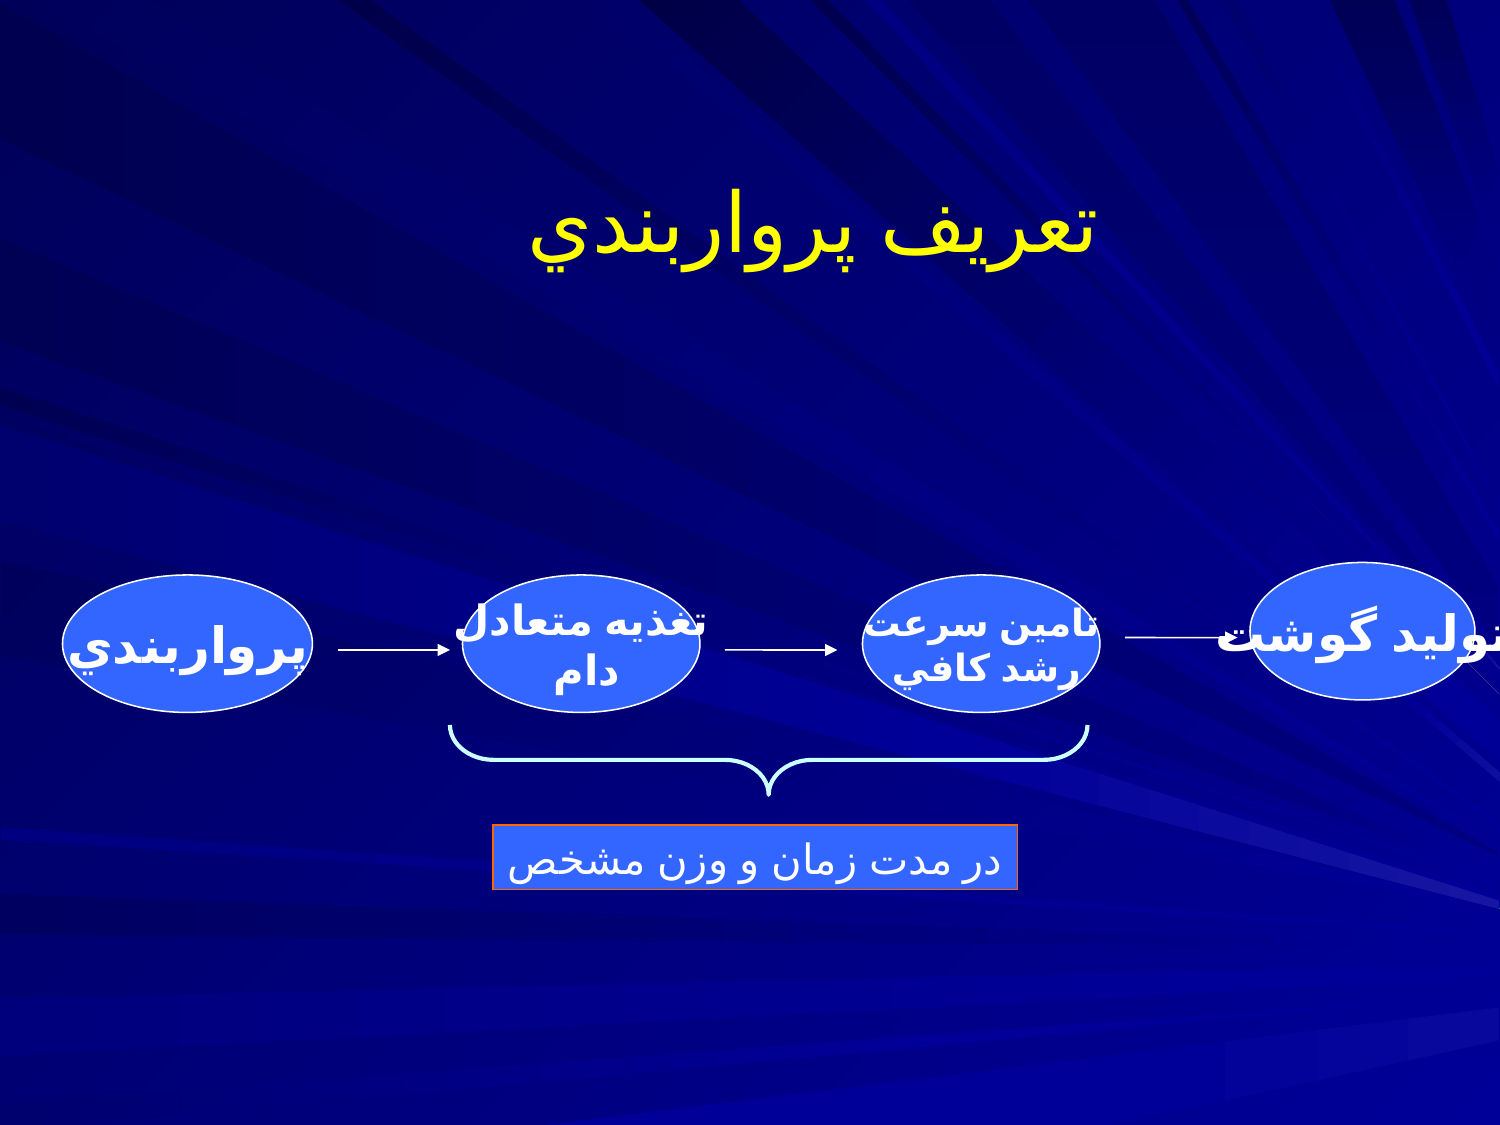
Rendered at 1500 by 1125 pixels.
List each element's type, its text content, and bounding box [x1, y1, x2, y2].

text_box توليد گوشت [1249, 562, 1475, 700]
text_box تغذيه متعادل دام [462, 574, 700, 713]
text_box [724, 643, 838, 657]
text_box پرواربندي [62, 574, 313, 713]
text_box [1124, 631, 1238, 644]
text_box تامين سرعت رشد كافي [862, 574, 1100, 713]
text_box در مدت زمان و وزن مشخص [492, 825, 1018, 890]
text_box [449, 724, 1088, 795]
title تعريف پرواربندي [149, 124, 1500, 313]
